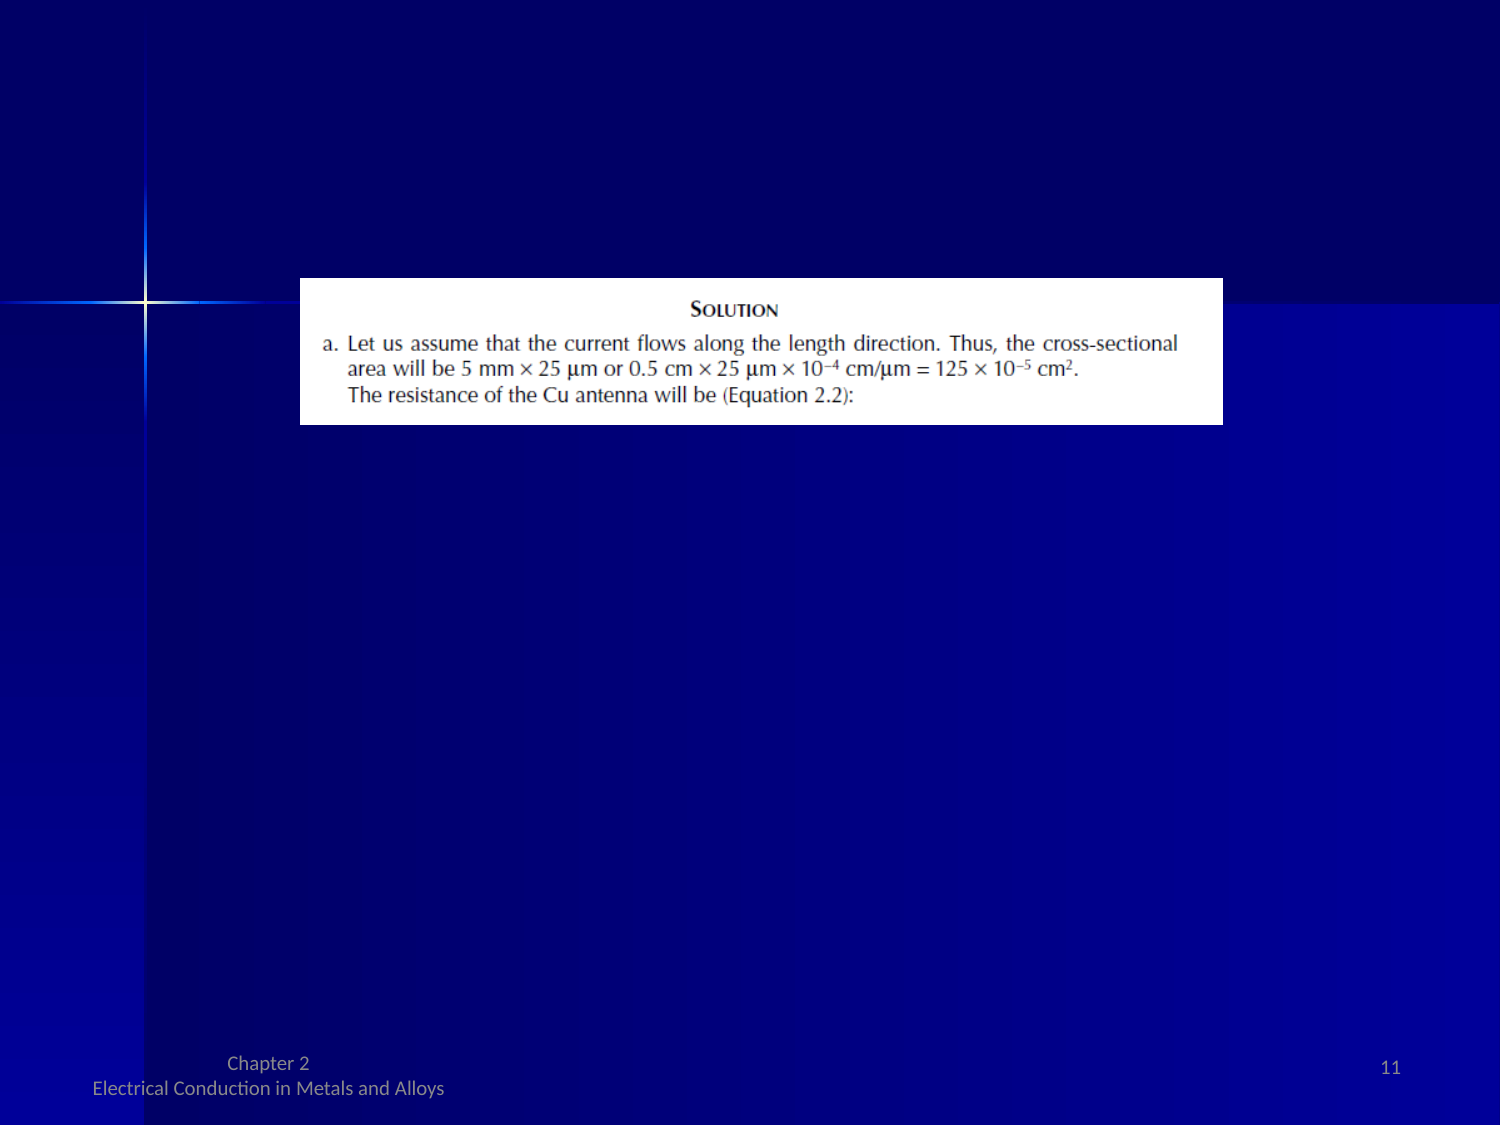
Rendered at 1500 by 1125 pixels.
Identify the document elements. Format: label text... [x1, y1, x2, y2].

slide_number Chapter 2 Electrical Conduction in Metals and Alloys [74, 1037, 463, 1113]
picture [299, 278, 1223, 426]
